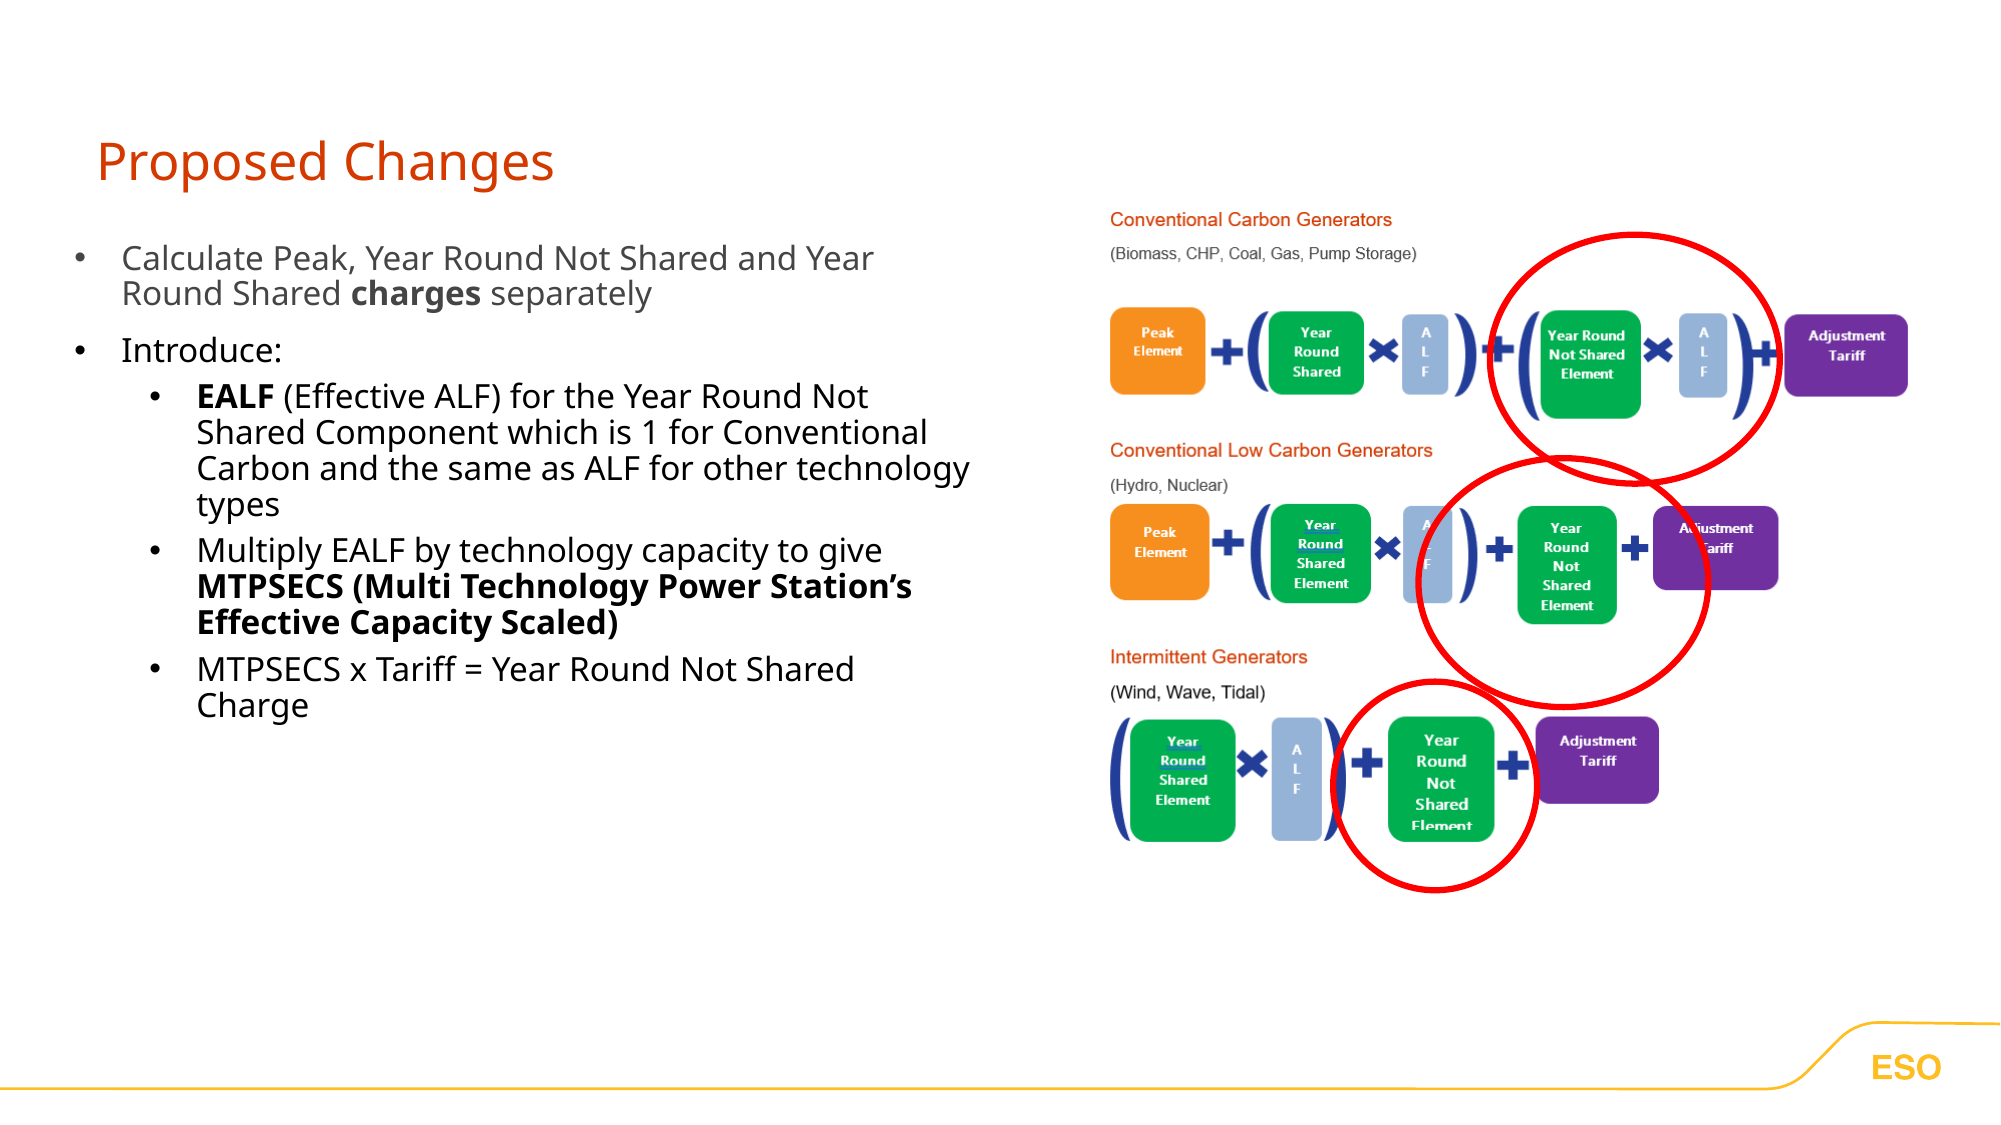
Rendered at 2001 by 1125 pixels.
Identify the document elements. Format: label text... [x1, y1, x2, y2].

title Proposed Changes [81, 127, 909, 233]
text_box [1378, 874, 1492, 892]
list Calculate Peak, Year Round Not Shared and Year Round Shared charges separately Introduce: EALF (Effective ALF) for the Year Round Not Shared Component which is 1 for Conventional Carbon and the same as ALF for other technology types Multiply EALF by technology capacity to give MTPSECS (Multi Technology Power Station’s Effective Capacity Scaled) MTPSECS x Tariff = Year Round Not Shared Charge [59, 233, 988, 914]
picture [1068, 194, 1941, 874]
picture [1873, 1054, 1941, 1080]
